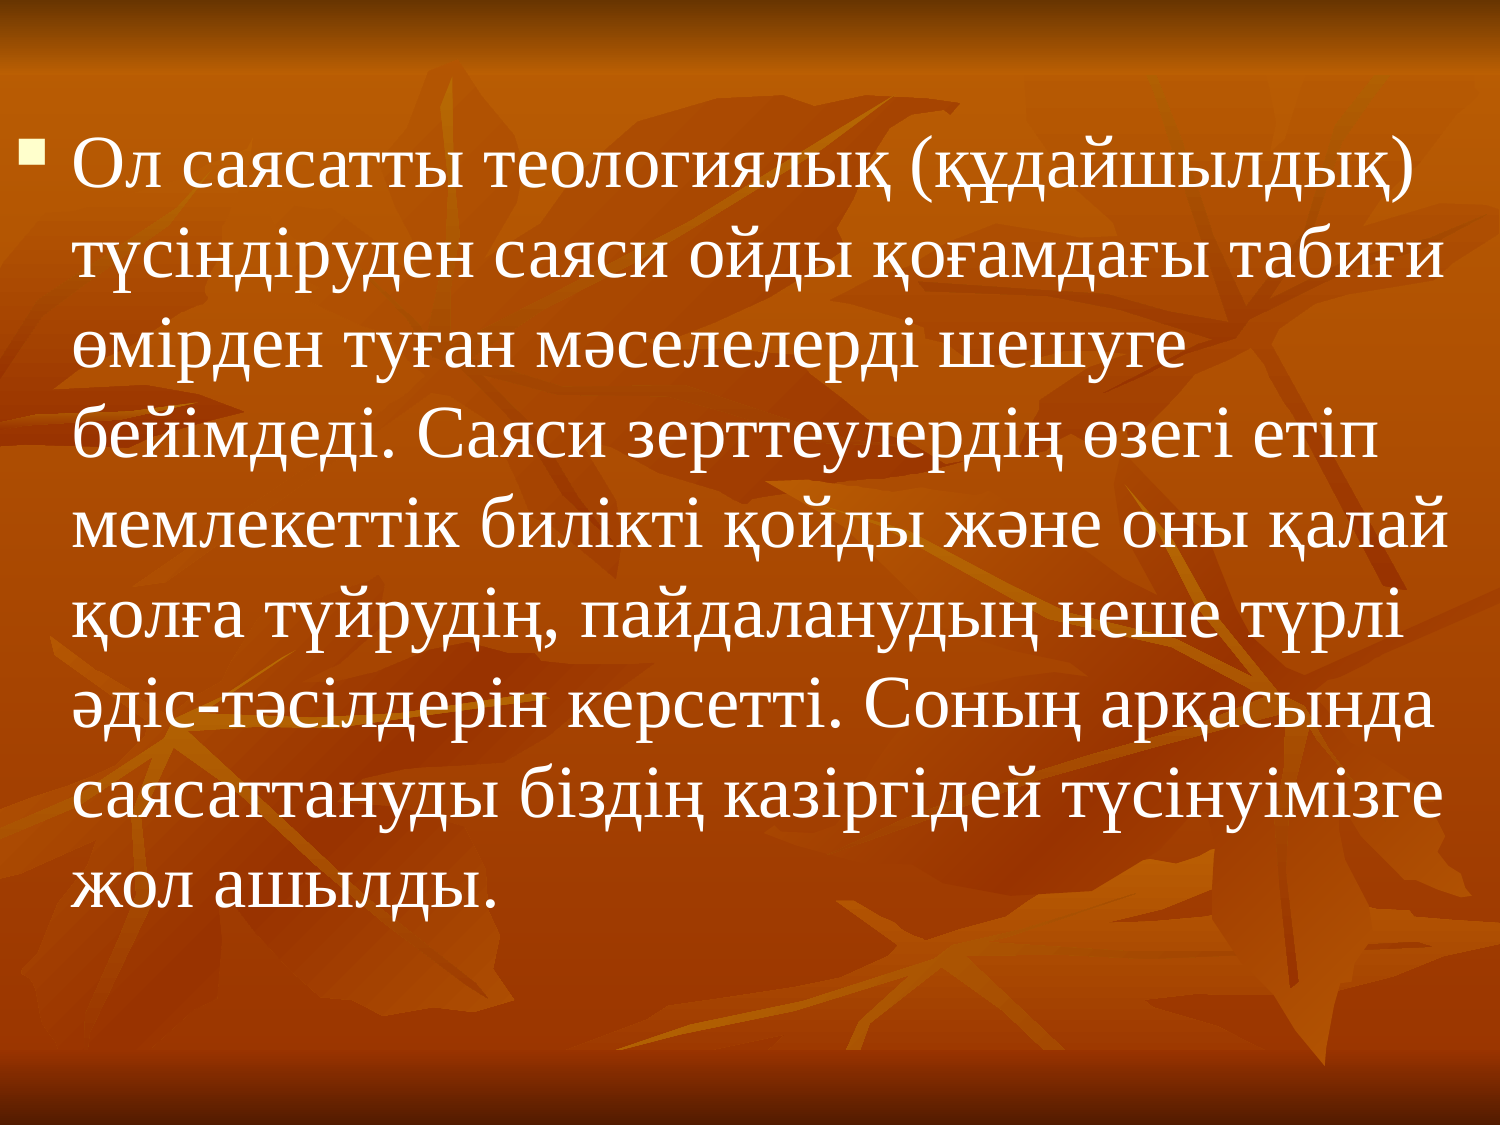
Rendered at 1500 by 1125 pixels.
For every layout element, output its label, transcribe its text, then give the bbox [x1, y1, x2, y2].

list Ол саясатты теологиялық (құдайшылдық) түсіндіруден саяси ойды қоғамдағы табиғи өмірден туған мәселелерді шешуге бейімдеді. Саяси зерттеулердің өзегі етіп мемлекеттік билікті қойды және оны қалай қолға түйрудің, пайдаланудың неше түрлі әдіс-тәсілдерін керсетті. Соның арқасында саясаттануды біздің казіргідей түсінуімізге жол ашылды. [0, 0, 1500, 1125]
